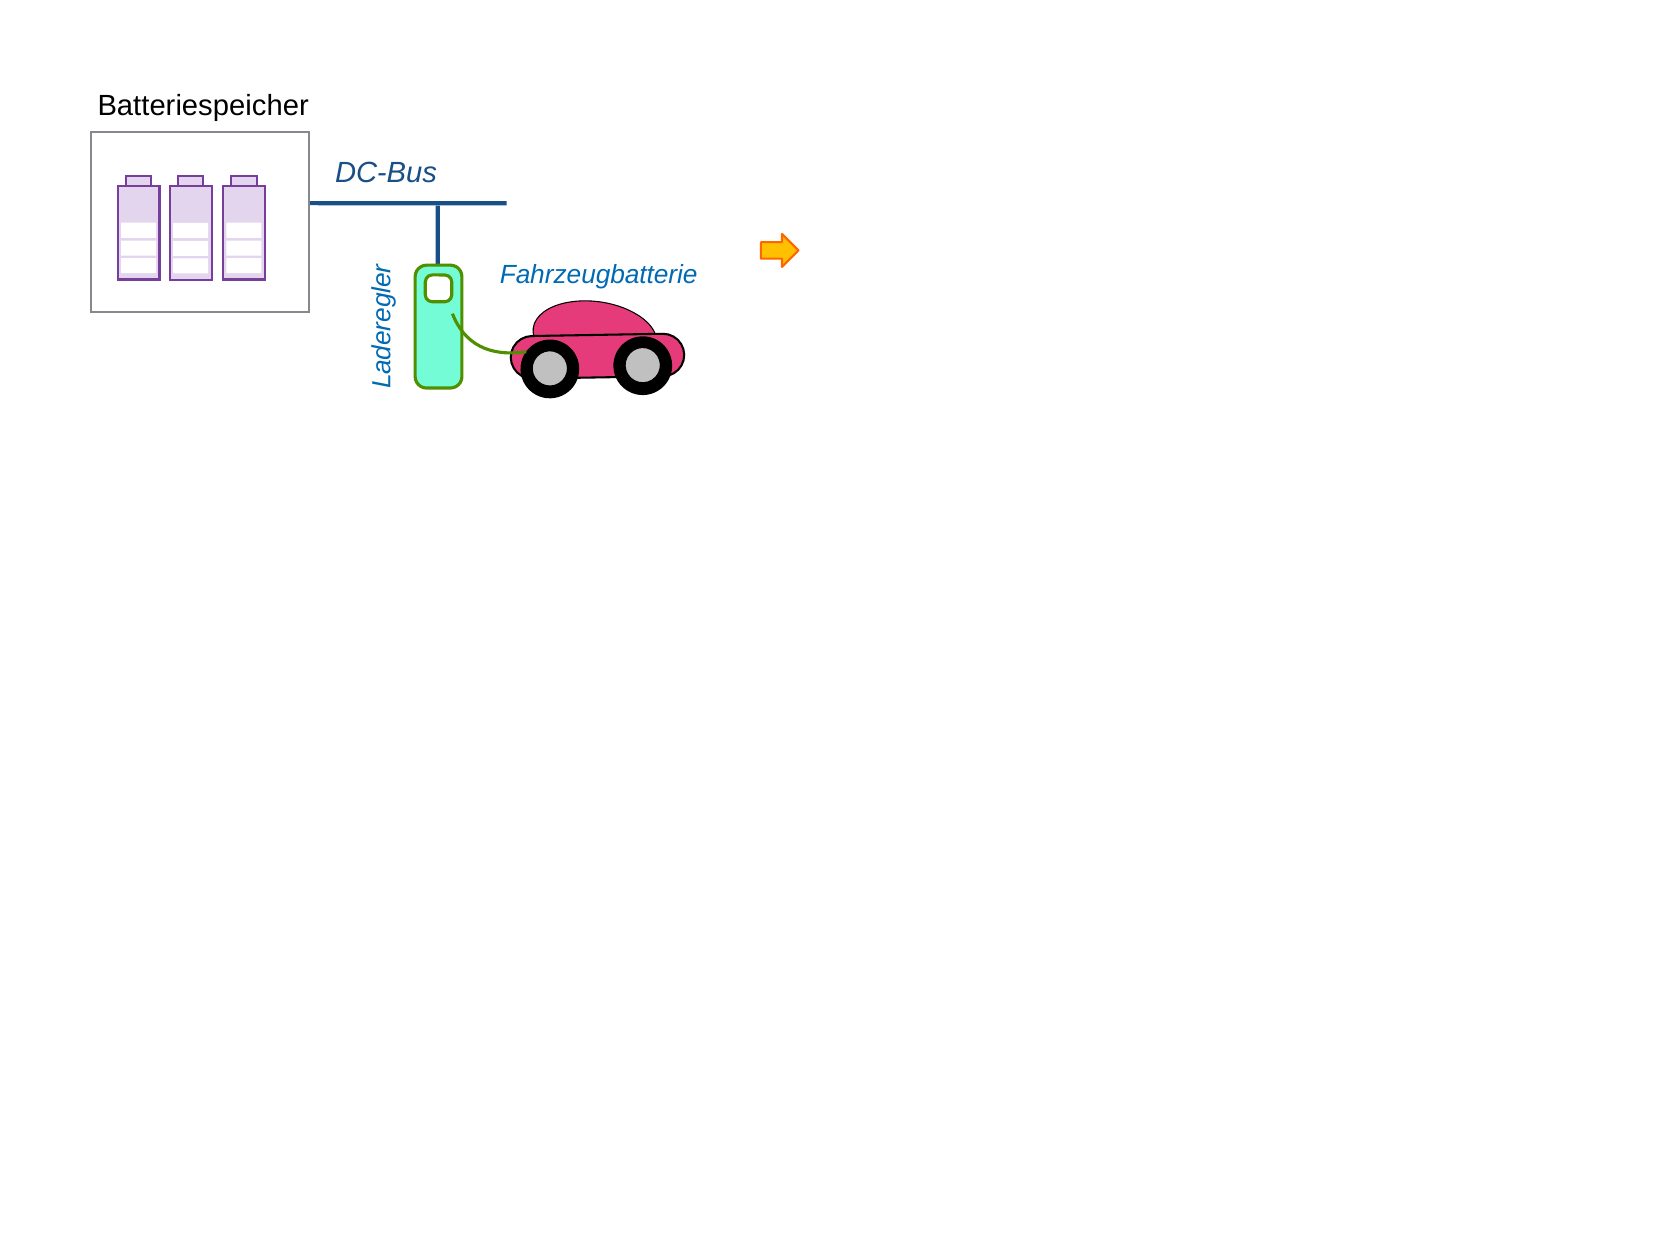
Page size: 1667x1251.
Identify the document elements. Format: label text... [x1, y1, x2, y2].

text_box Fahrzeugbatterie [486, 250, 711, 297]
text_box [114, 171, 271, 284]
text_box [169, 176, 212, 280]
text_box Laderegler [356, 214, 404, 439]
text_box [452, 313, 505, 353]
text_box DC-Bus [310, 146, 479, 203]
text_box [425, 274, 452, 302]
text_box Batteriespeicher [77, 78, 330, 131]
text_box [760, 233, 799, 267]
text_box [91, 132, 310, 312]
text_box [222, 176, 266, 280]
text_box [509, 291, 685, 396]
text_box [415, 265, 462, 389]
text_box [117, 176, 160, 280]
